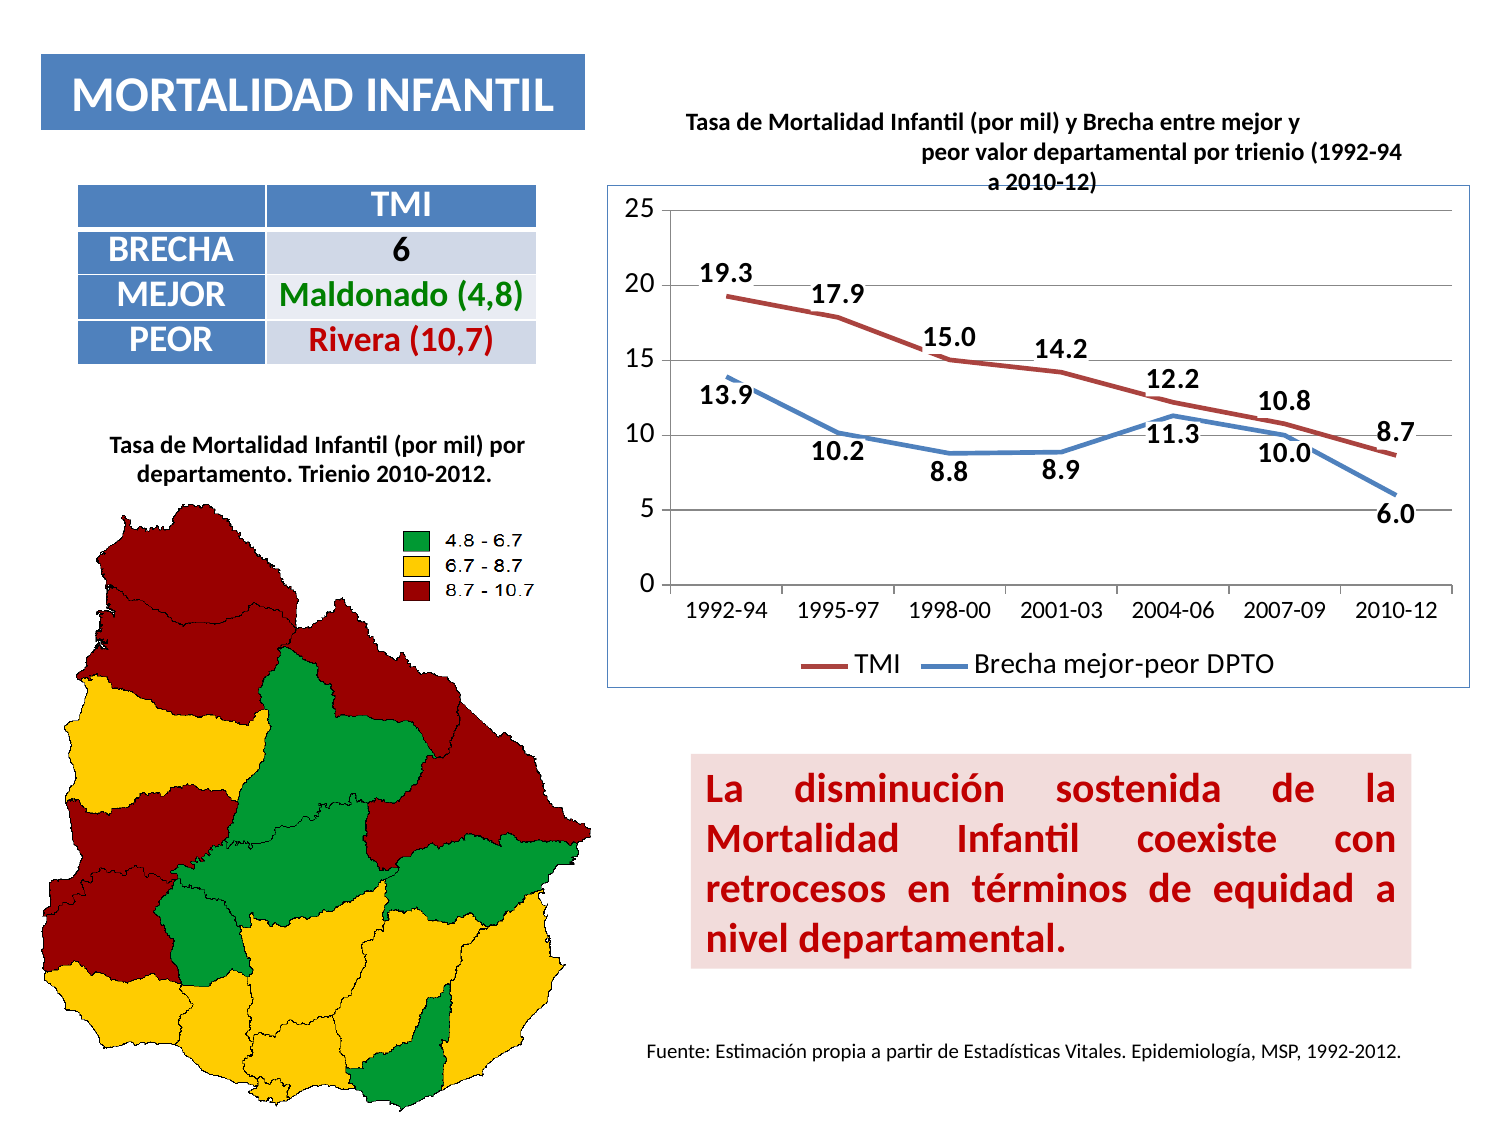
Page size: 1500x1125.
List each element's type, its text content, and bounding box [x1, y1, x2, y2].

table_cell Rivera (10,7) [267, 321, 536, 364]
text_box Fuente: Estimación propia a partir de Estadísticas Vitales. Epidemiología, MSP, 1992-2012. [631, 1030, 1436, 1070]
table_cell PEOR [78, 321, 265, 364]
text_box La disminución sostenida de la Mortalidad Infantil coexiste con retrocesos en términos de equidad a nivel departamental. [690, 753, 1412, 969]
table_header [78, 185, 265, 227]
text_box Tasa de Mortalidad Infantil (por mil) por departamento. Trienio 2010-2012. [83, 420, 553, 496]
picture [41, 503, 591, 1112]
chart [606, 185, 1470, 688]
table_cell BRECHA [78, 232, 265, 274]
table_cell MEJOR [78, 275, 265, 319]
table_header TMI [267, 185, 536, 227]
table_cell Maldonado (4,8) [267, 275, 536, 319]
table_cell 6 [267, 232, 536, 274]
text_box Tasa de Mortalidad Infantil (por mil) y Brecha entre mejor y peor valor departamental por trienio (1992-94 a 2010-12) [670, 98, 1421, 184]
text_box MORTALIDAD INFANTIL [41, 54, 585, 130]
